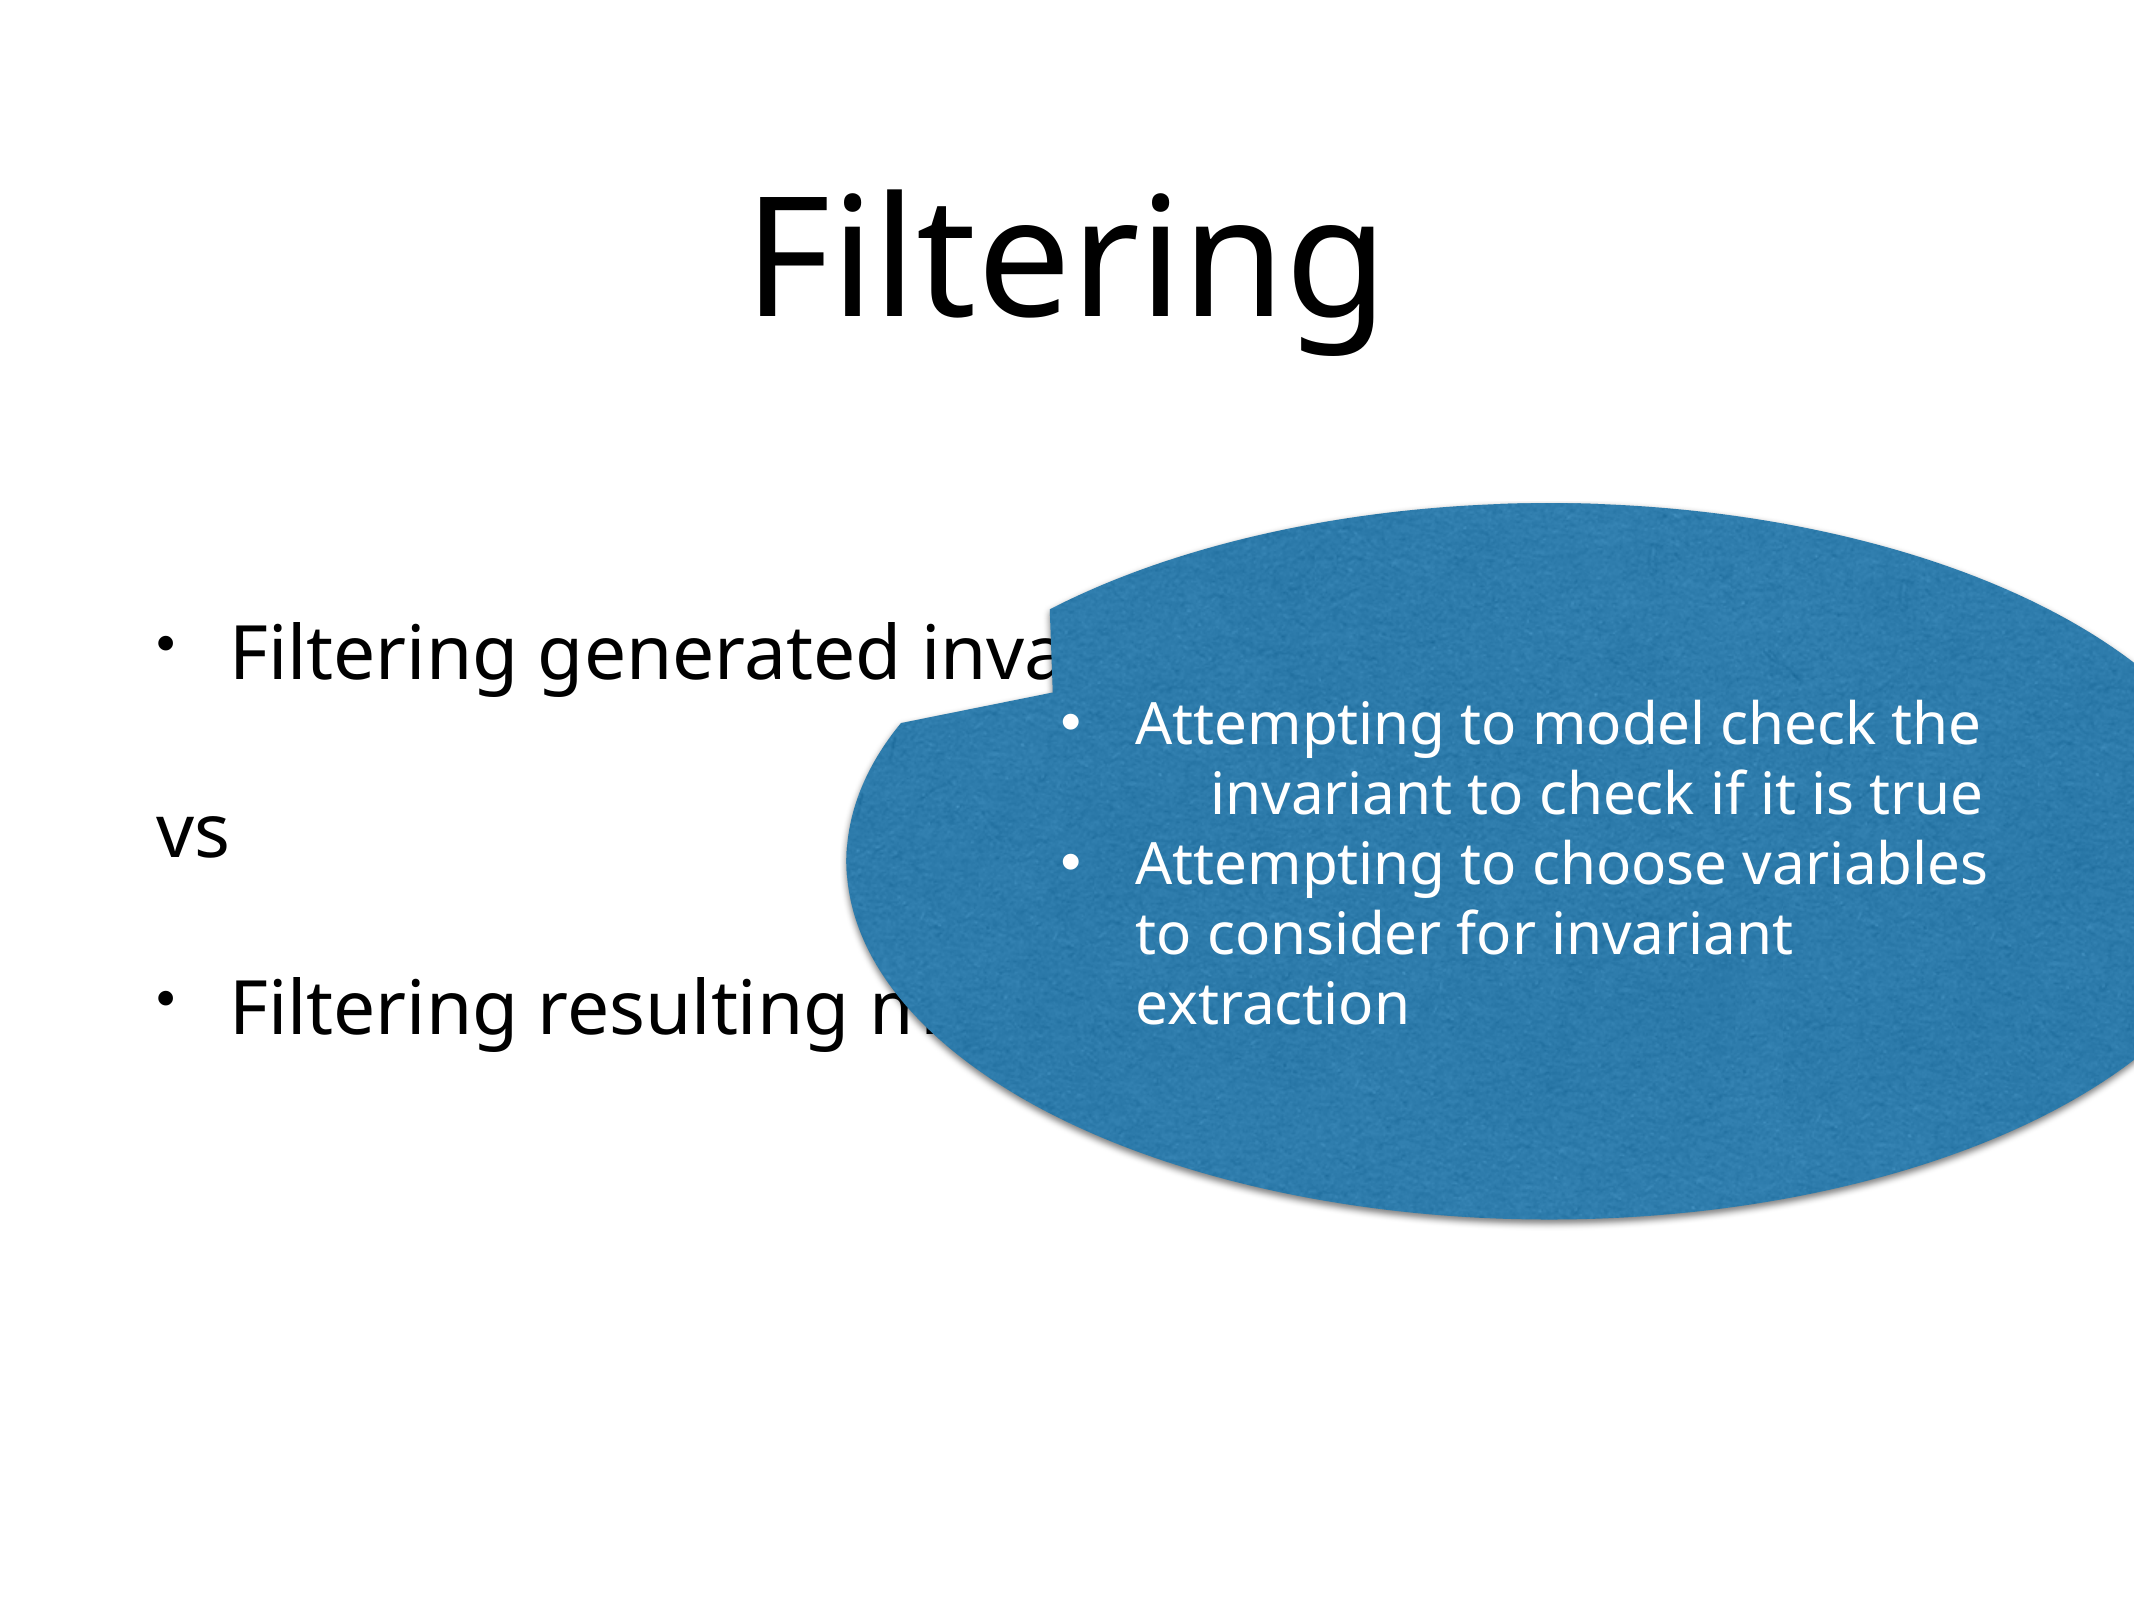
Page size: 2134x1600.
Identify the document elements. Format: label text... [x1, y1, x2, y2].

title Filtering [155, 72, 1978, 426]
text_box Attempting to model check the invariant to check if it is true Attempting to choose variables to consider for invariant extraction [846, 503, 2134, 1220]
list Filtering generated invariants vs Filtering resulting monitor alerts [155, 426, 1978, 1459]
